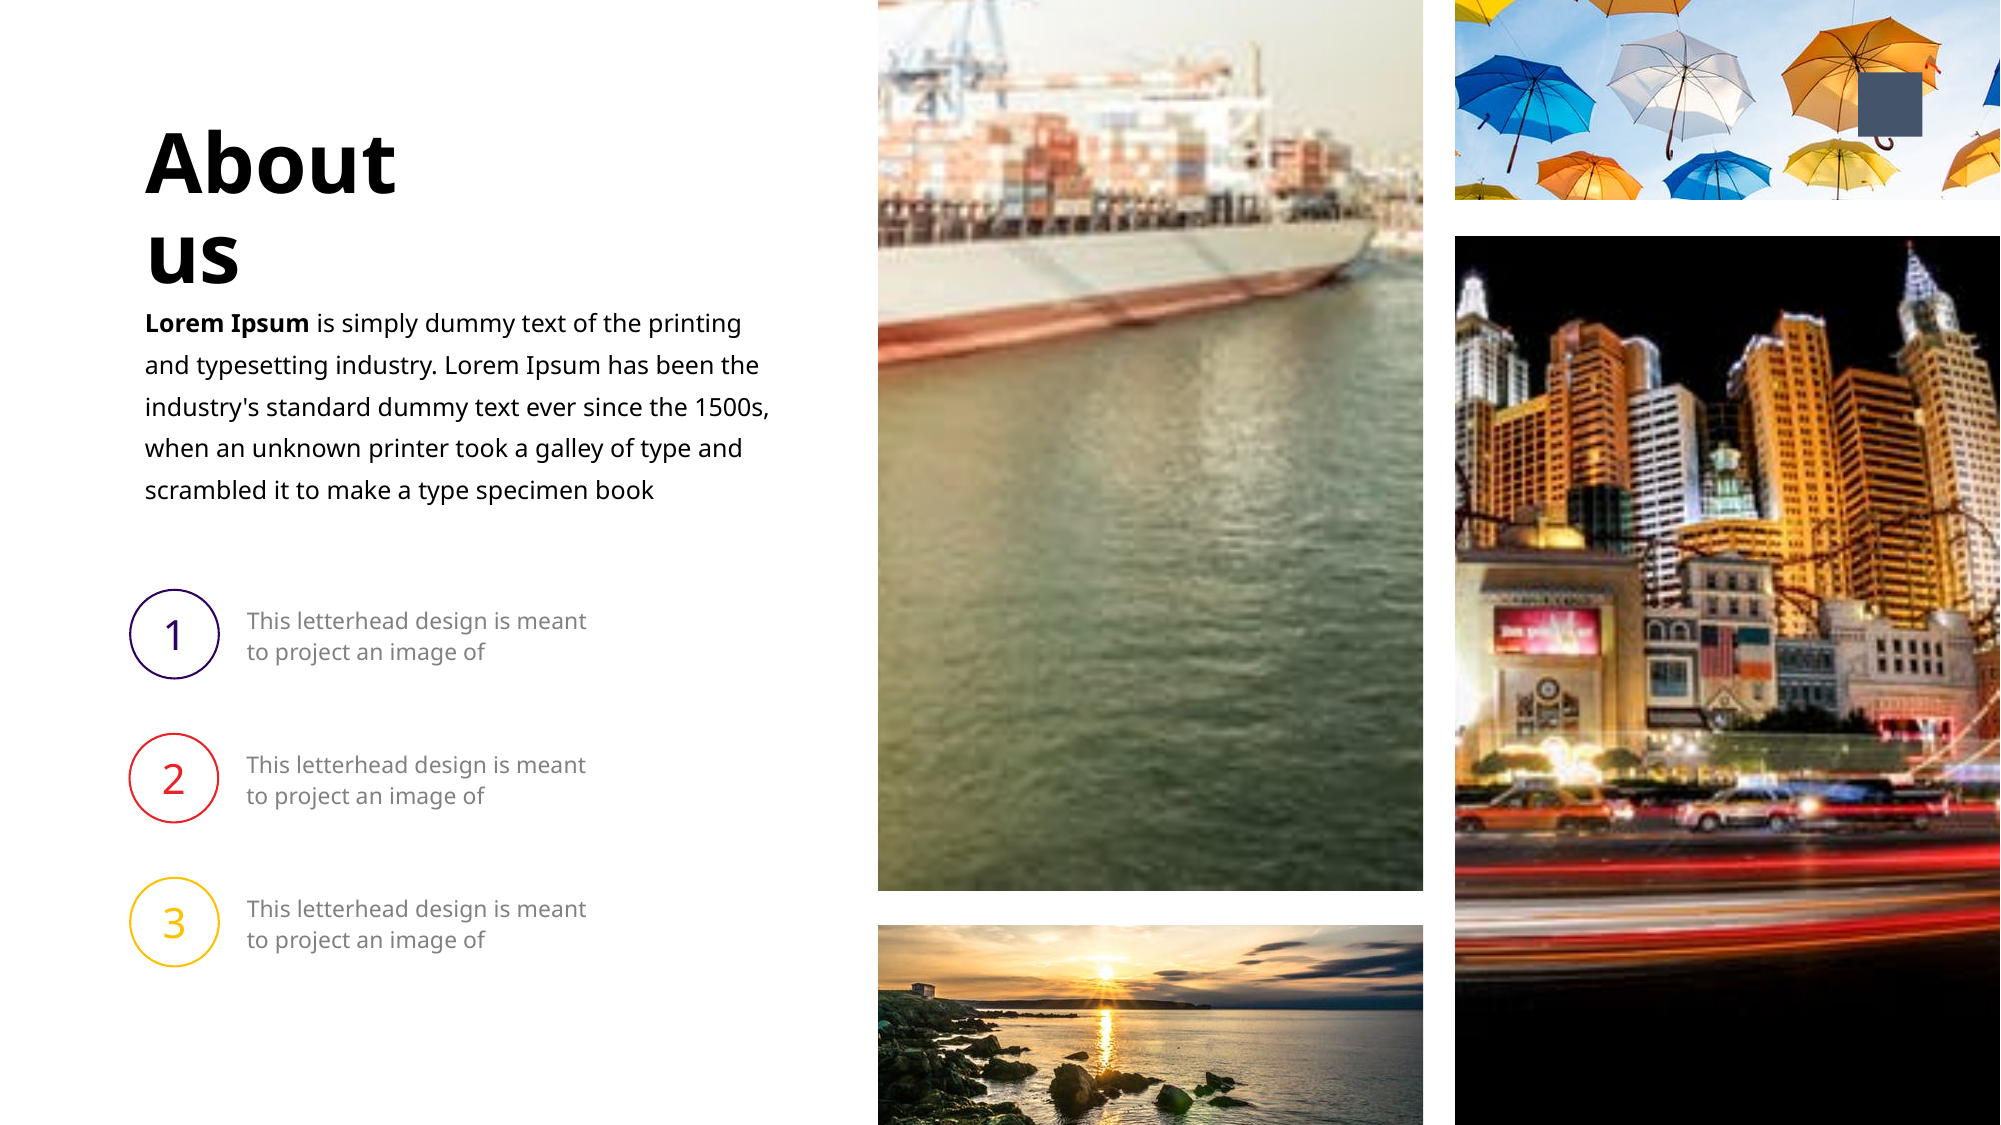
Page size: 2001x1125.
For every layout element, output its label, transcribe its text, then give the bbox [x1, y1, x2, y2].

picture [1454, 236, 2000, 1125]
picture [878, 925, 1424, 1125]
title About us [130, 110, 499, 288]
picture [1454, 0, 2000, 200]
picture [878, 0, 1424, 891]
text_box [130, 589, 593, 679]
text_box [129, 733, 593, 823]
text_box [130, 877, 609, 967]
text_box Lorem Ipsum is simply dummy text of the printing and typesetting industry. Lorem Ipsum has been the industry's standard dummy text ever since the 1500s, when an unknown printer took a galley of type and scrambled it to make a type specimen book [130, 288, 797, 512]
